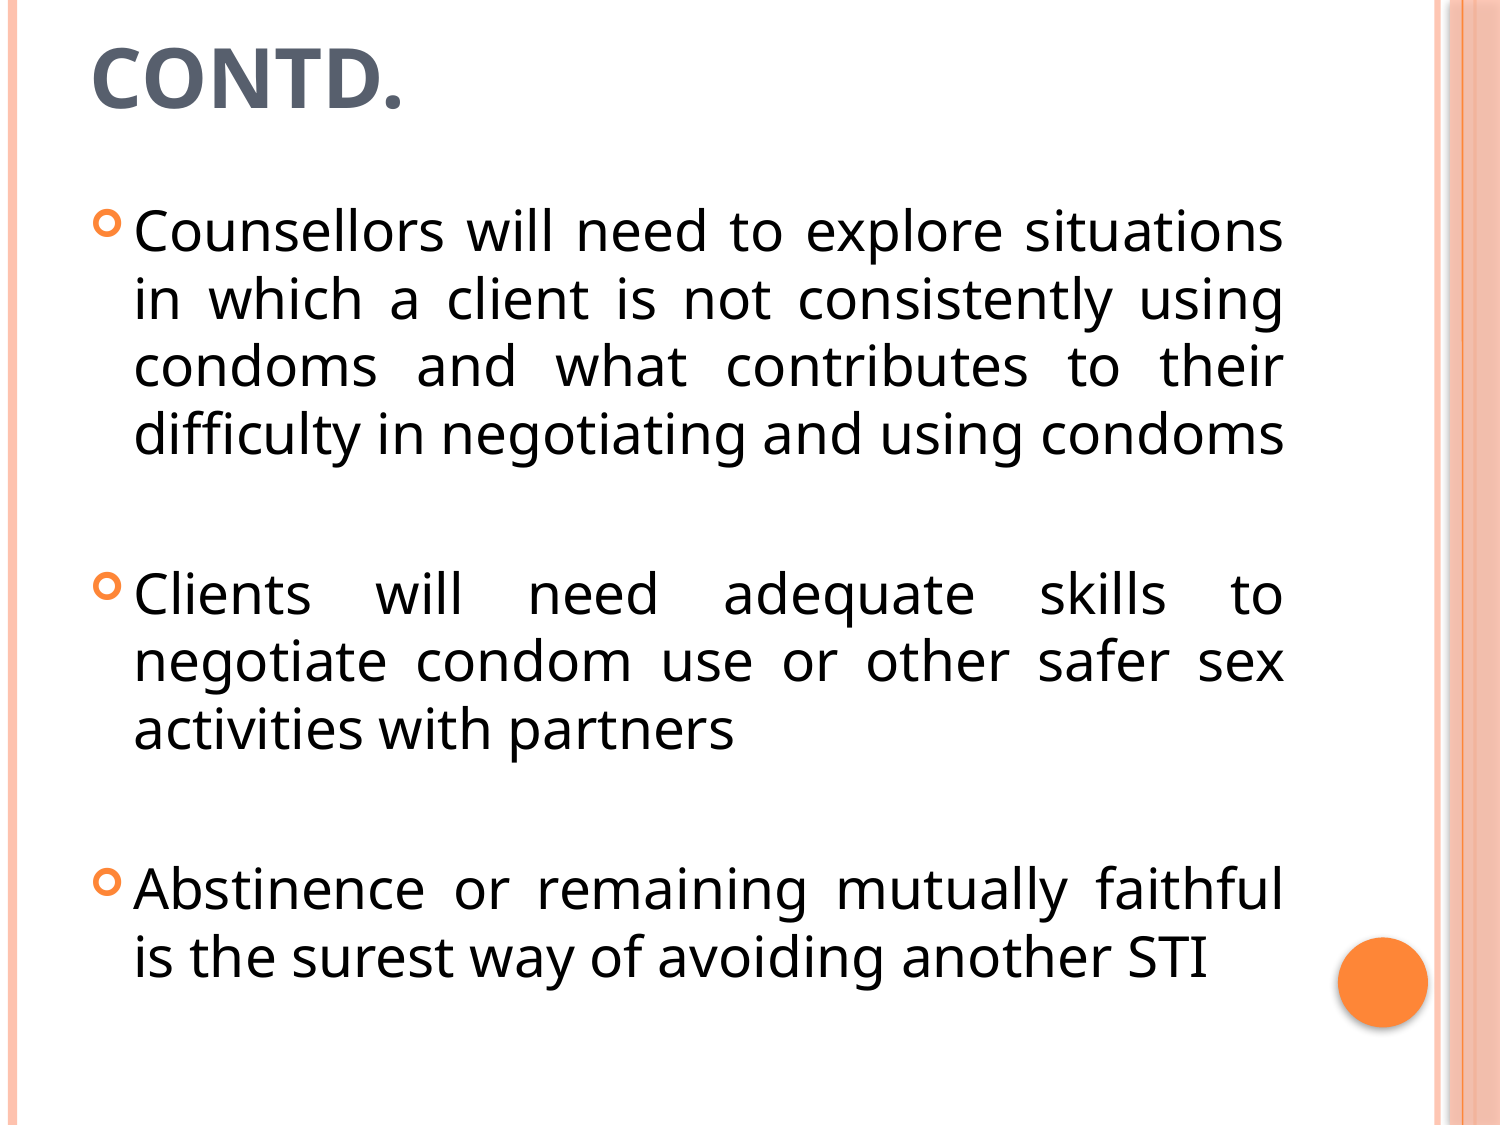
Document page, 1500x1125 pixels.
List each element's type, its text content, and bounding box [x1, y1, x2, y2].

title Contd. [75, 45, 1300, 187]
list Counsellors will need to explore situations in which a client is not consistently using condoms and what contributes to their difficulty in negotiating and using condoms Clients will need adequate skills to negotiate condom use or other safer sex activities with partners Abstinence or remaining mutually faithful is the surest way of avoiding another STI [75, 187, 1300, 1062]
